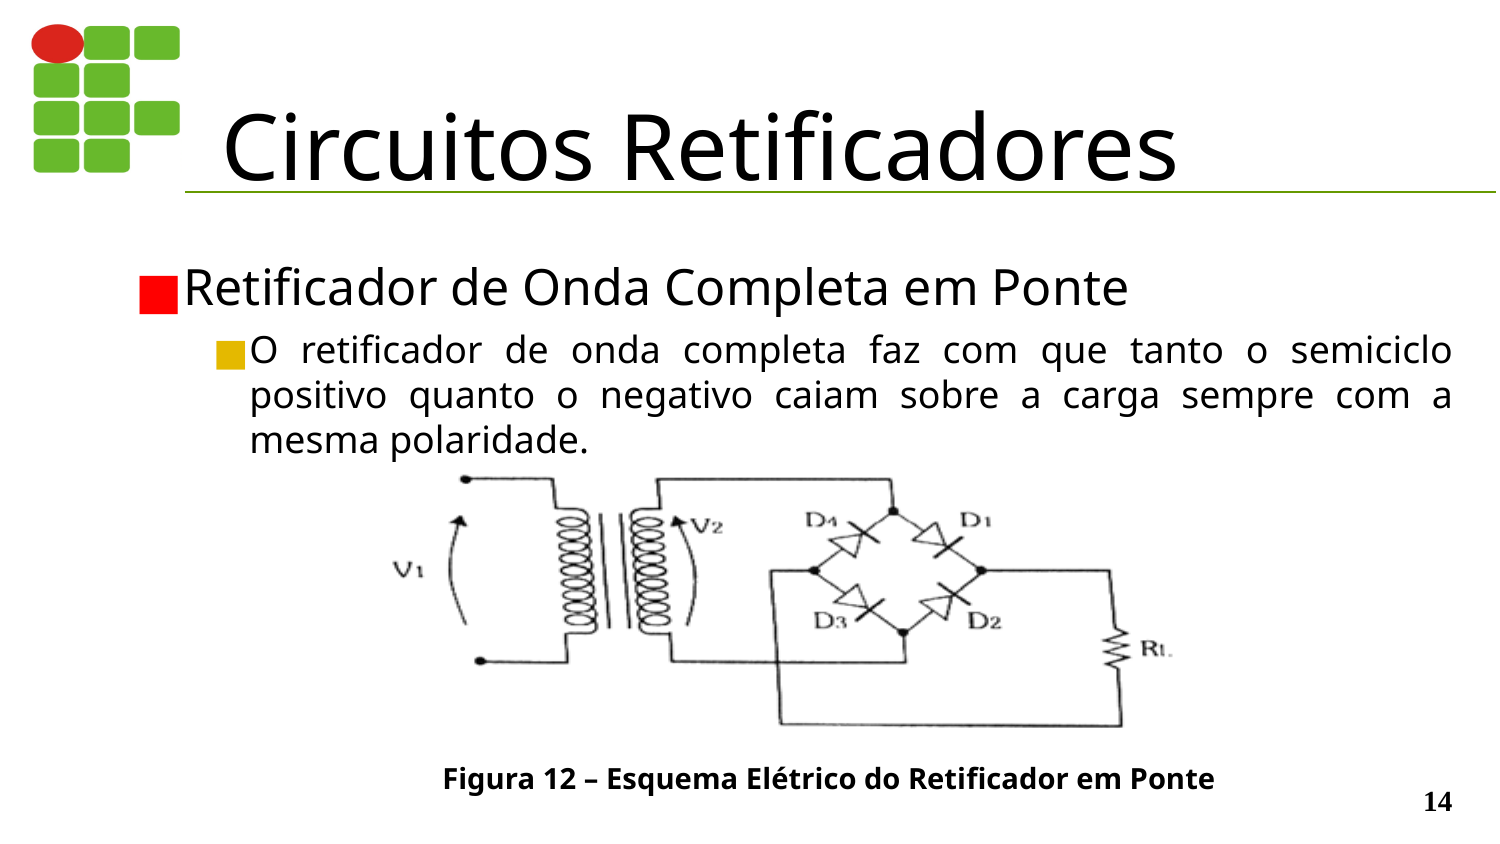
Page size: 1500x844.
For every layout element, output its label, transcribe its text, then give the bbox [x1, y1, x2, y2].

title Circuitos Retificadores [206, 26, 1468, 207]
list Retificador de Onda Completa em Ponte O retificador de onda completa faz com que tanto o semiciclo positivo quanto o negativo caiam sobre a carga sempre com a mesma polaridade. Figura 12 – Esquema Elétrico do Retificador em Ponte [46, 248, 1469, 774]
text_box ‹#› [1155, 774, 1468, 825]
picture [370, 463, 1193, 743]
picture [29, 23, 182, 174]
